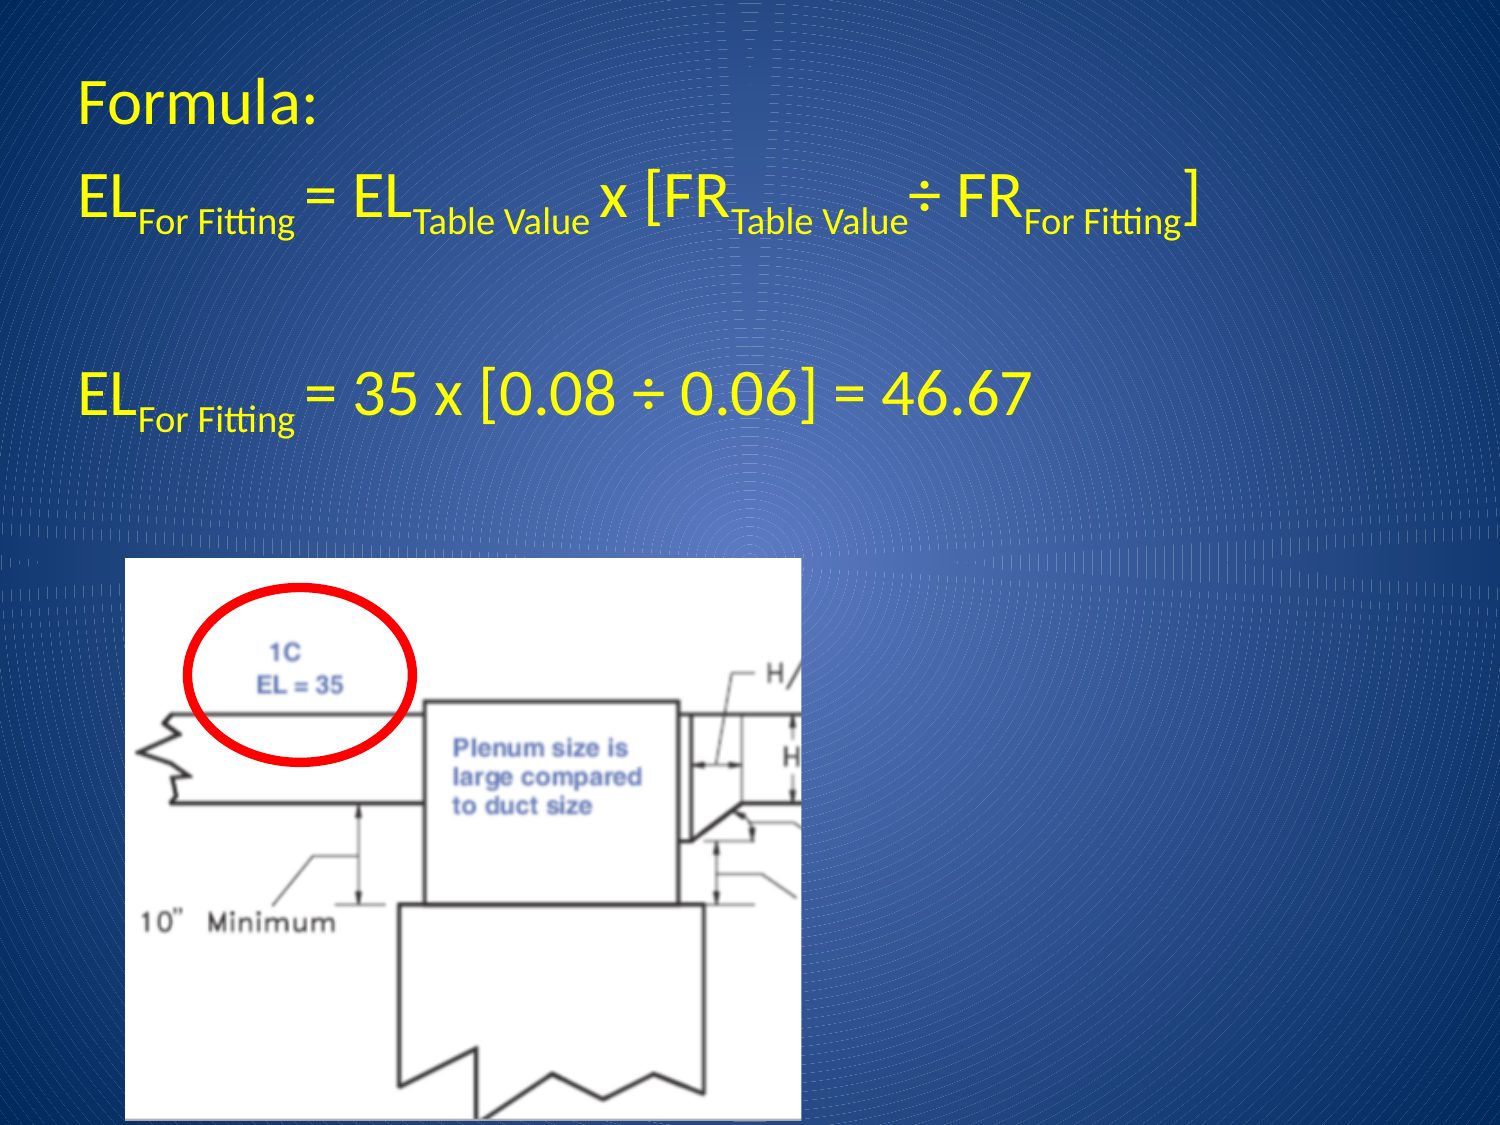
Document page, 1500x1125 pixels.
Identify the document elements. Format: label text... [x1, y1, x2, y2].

picture [124, 558, 802, 1125]
list Formula: ELFor Fitting = ELTable Value x [FRTable Value÷ FRFor Fitting] ELFor Fitting = 35 x [0.08 ÷ 0.06] = 46.67 [62, 50, 1413, 588]
